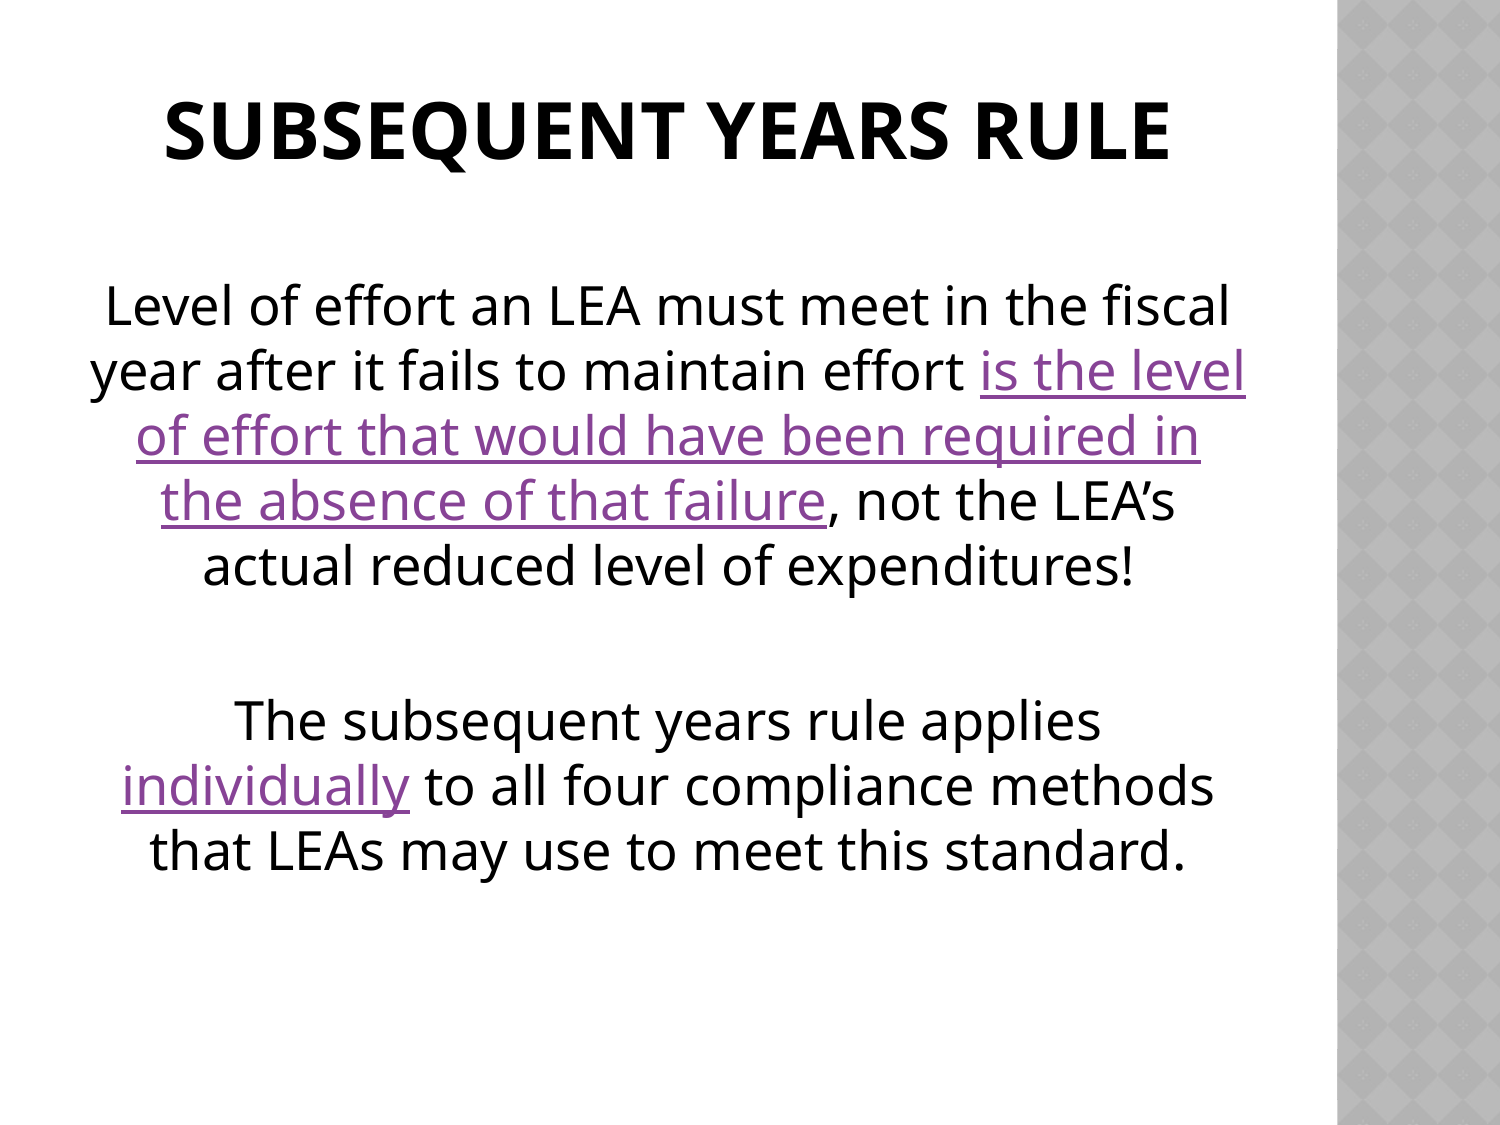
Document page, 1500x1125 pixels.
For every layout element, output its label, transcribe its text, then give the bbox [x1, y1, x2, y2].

list Level of effort an LEA must meet in the fiscal year after it fails to maintain effort is the level of effort that would have been required in the absence of that failure, not the LEA’s actual reduced level of expenditures! The subsequent years rule applies individually to all four compliance methods that LEAs may use to meet this standard. [75, 264, 1263, 1059]
title Subsequent years rule [75, 52, 1263, 175]
